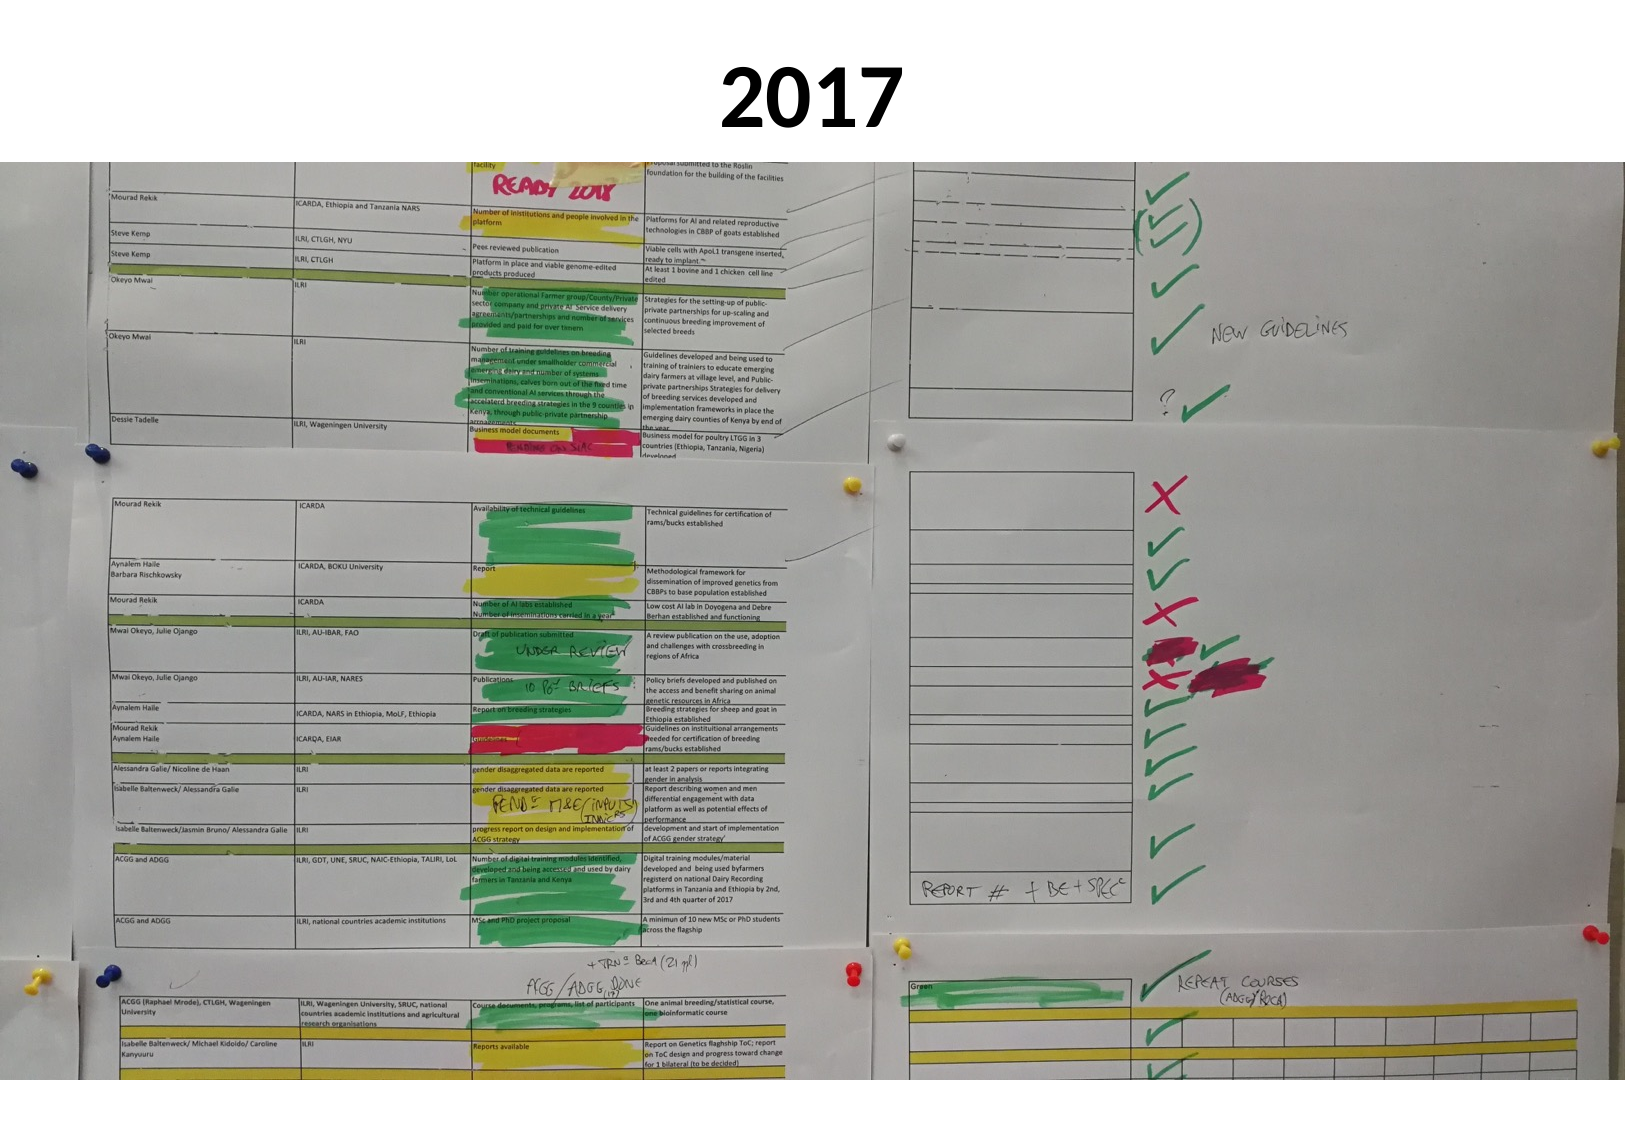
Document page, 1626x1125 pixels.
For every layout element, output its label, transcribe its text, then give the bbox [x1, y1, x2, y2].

picture [0, 162, 1625, 1080]
text_box 2017 [0, 28, 1625, 153]
